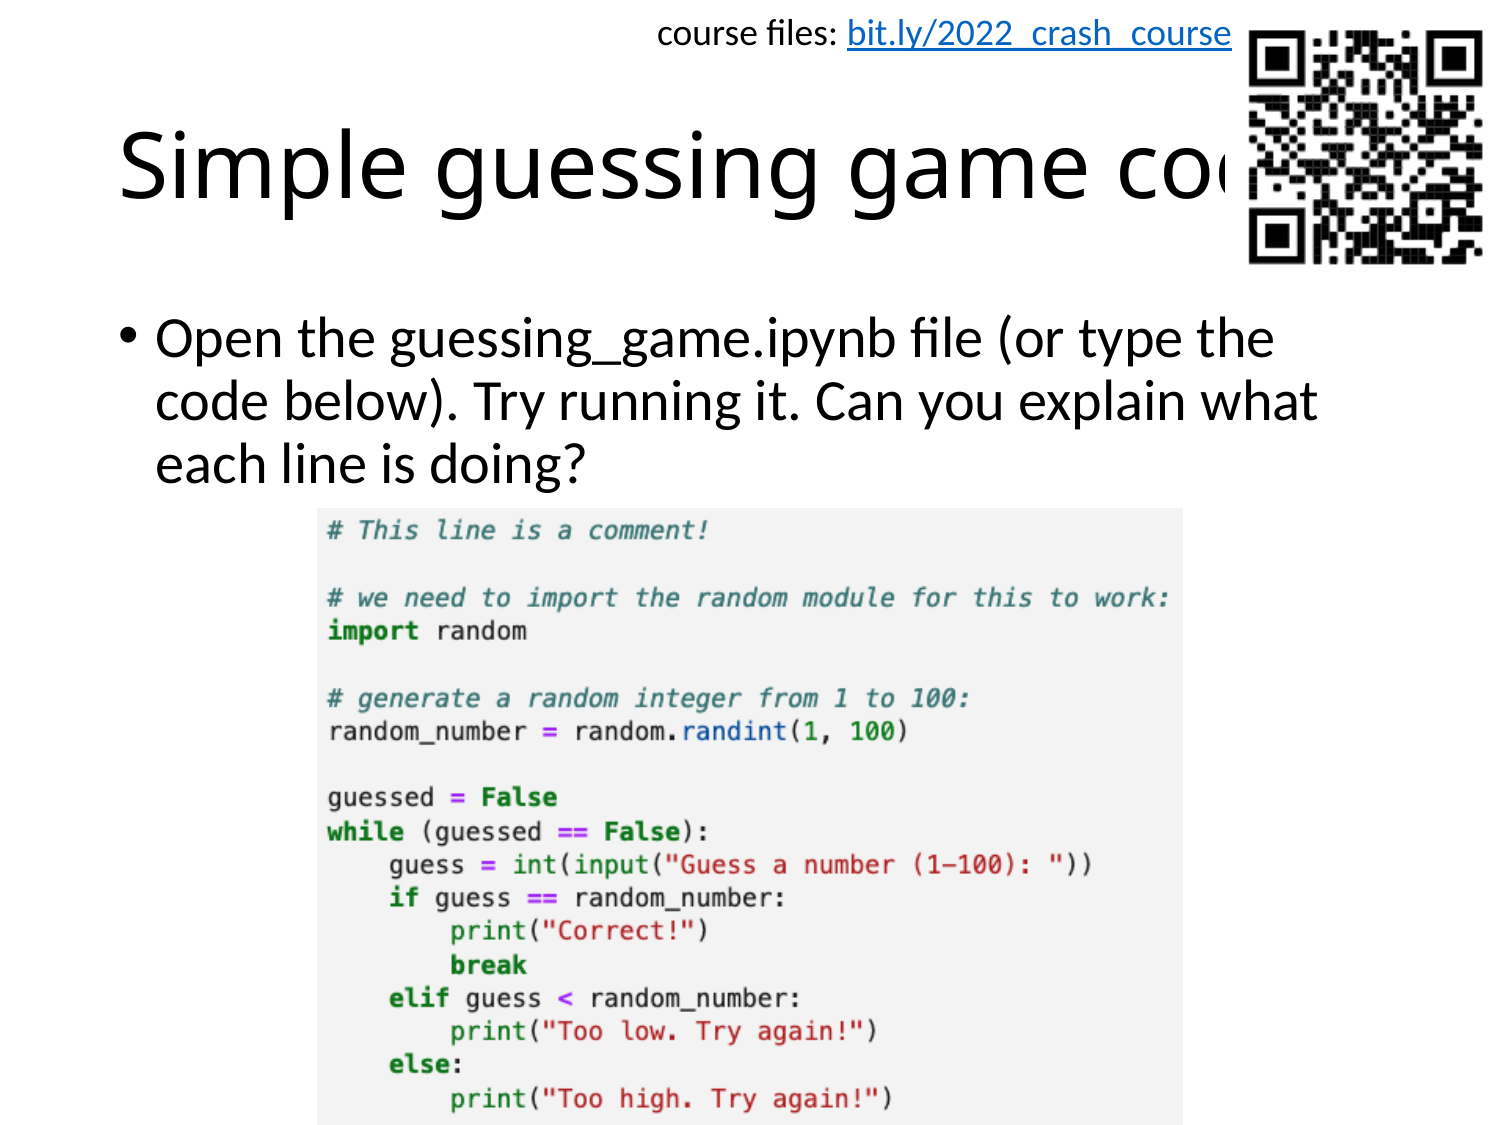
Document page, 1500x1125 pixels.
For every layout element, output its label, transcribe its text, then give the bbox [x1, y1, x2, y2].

title Simple guessing game code [103, 59, 1225, 278]
list Open the guessing_game.ipynb file (or type the code below). Try running it. Can you explain what each line is doing? [103, 299, 1397, 1014]
text_box course files: bit.ly/2022_crash_course [642, 0, 1256, 61]
picture [317, 508, 1183, 1125]
picture [1225, 16, 1500, 289]
